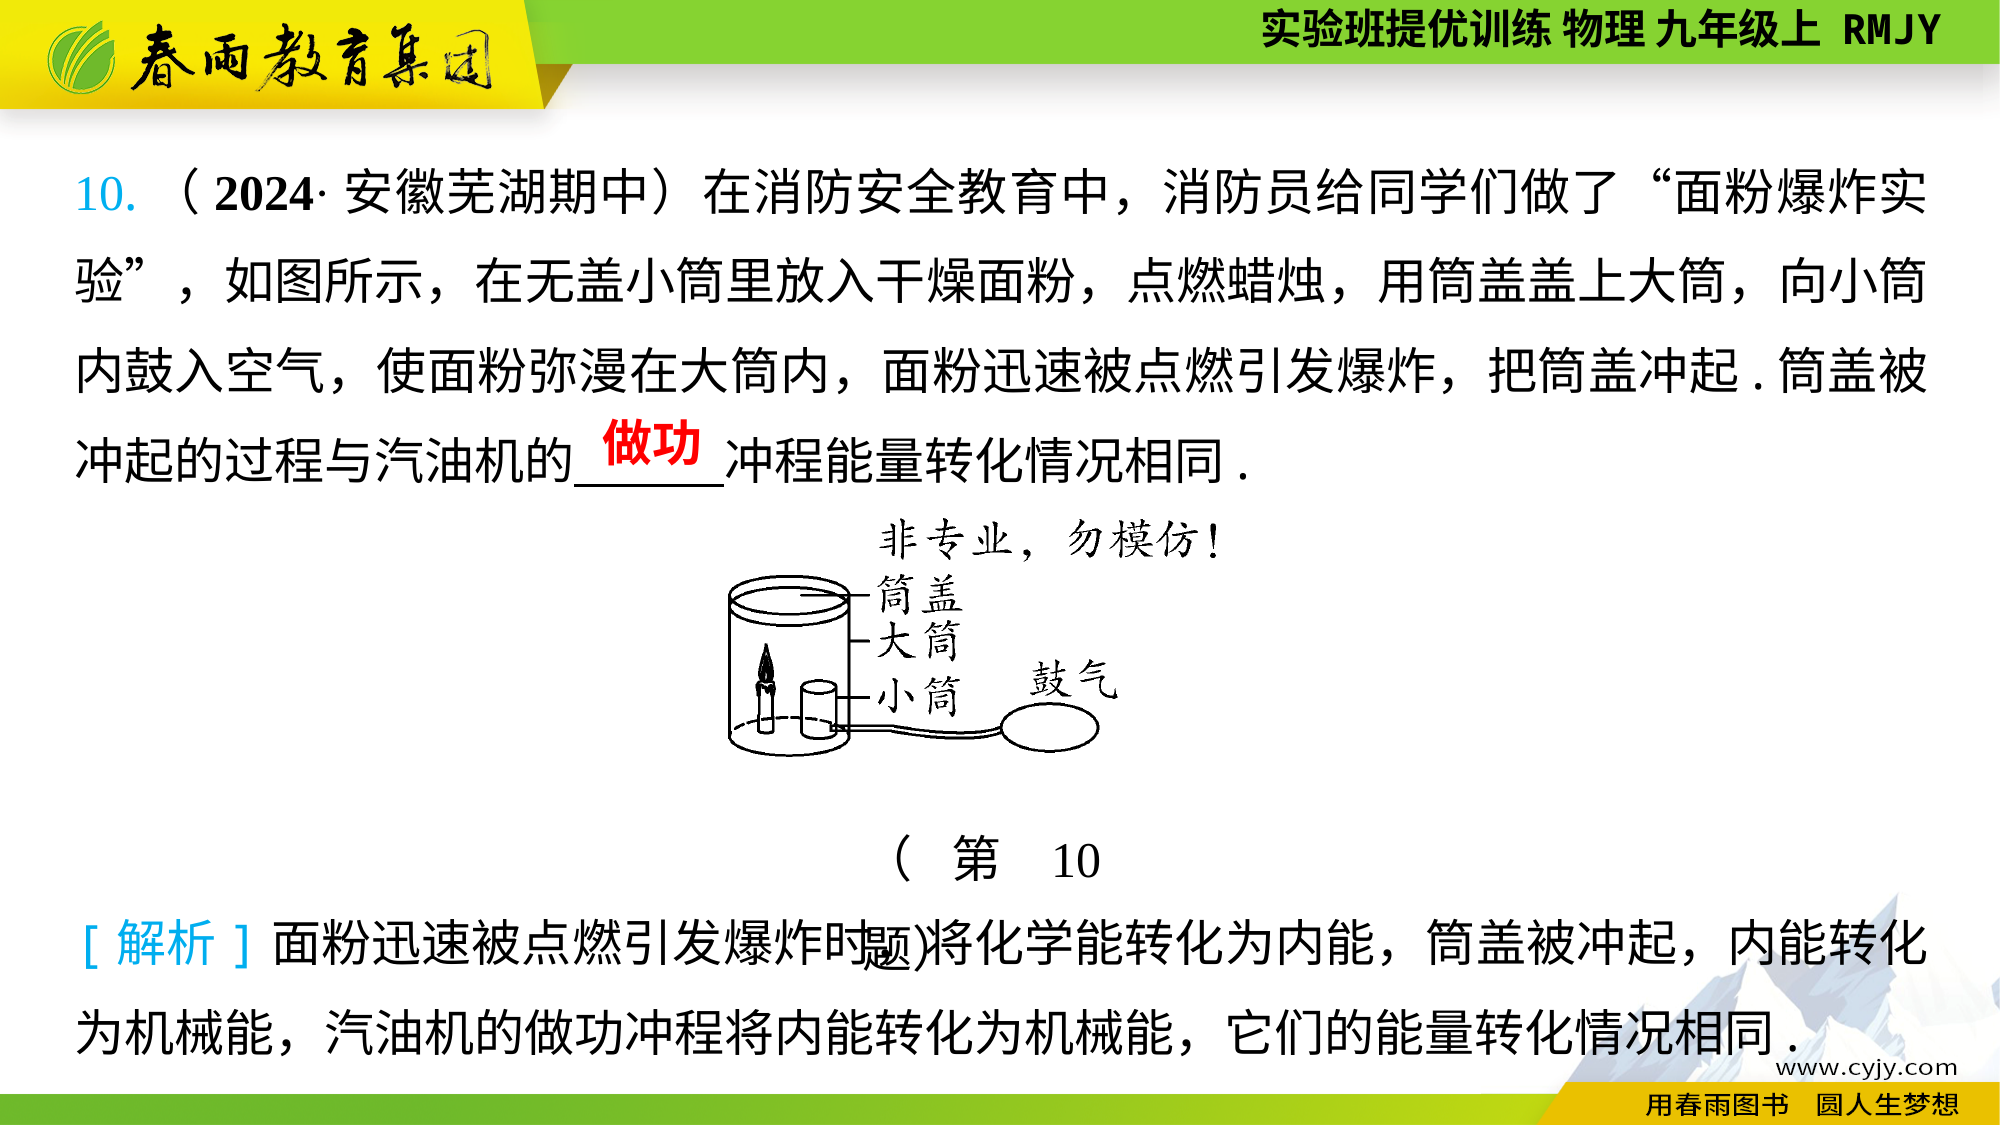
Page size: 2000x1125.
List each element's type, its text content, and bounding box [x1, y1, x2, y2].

text_box [解析]面粉迅速被点燃引发爆炸时，将化学能转化为内能，筒盖被冲起，内能转化为机械能，汽油机的做功冲程将内能转化为机械能，它们的能量转化情况相同. [59, 873, 1944, 1069]
list 10.（2024·安徽芜湖期中）在消防安全教育中，消防员给同学们做了“面粉爆炸实验”，如图所示，在无盖小筒里放入干燥面粉，点燃蜡烛，用筒盖盖上大筒，向小筒内鼓入空气，使面粉弥漫在大筒内，面粉迅速被点燃引发爆炸，把筒盖冲起.筒盖被冲起的过程与汽油机的 冲程能量转化情况相同. [59, 122, 1944, 502]
text_box 做功 [587, 403, 718, 479]
text_box （第10题） [848, 789, 1128, 873]
picture [0, 0, 2000, 1125]
